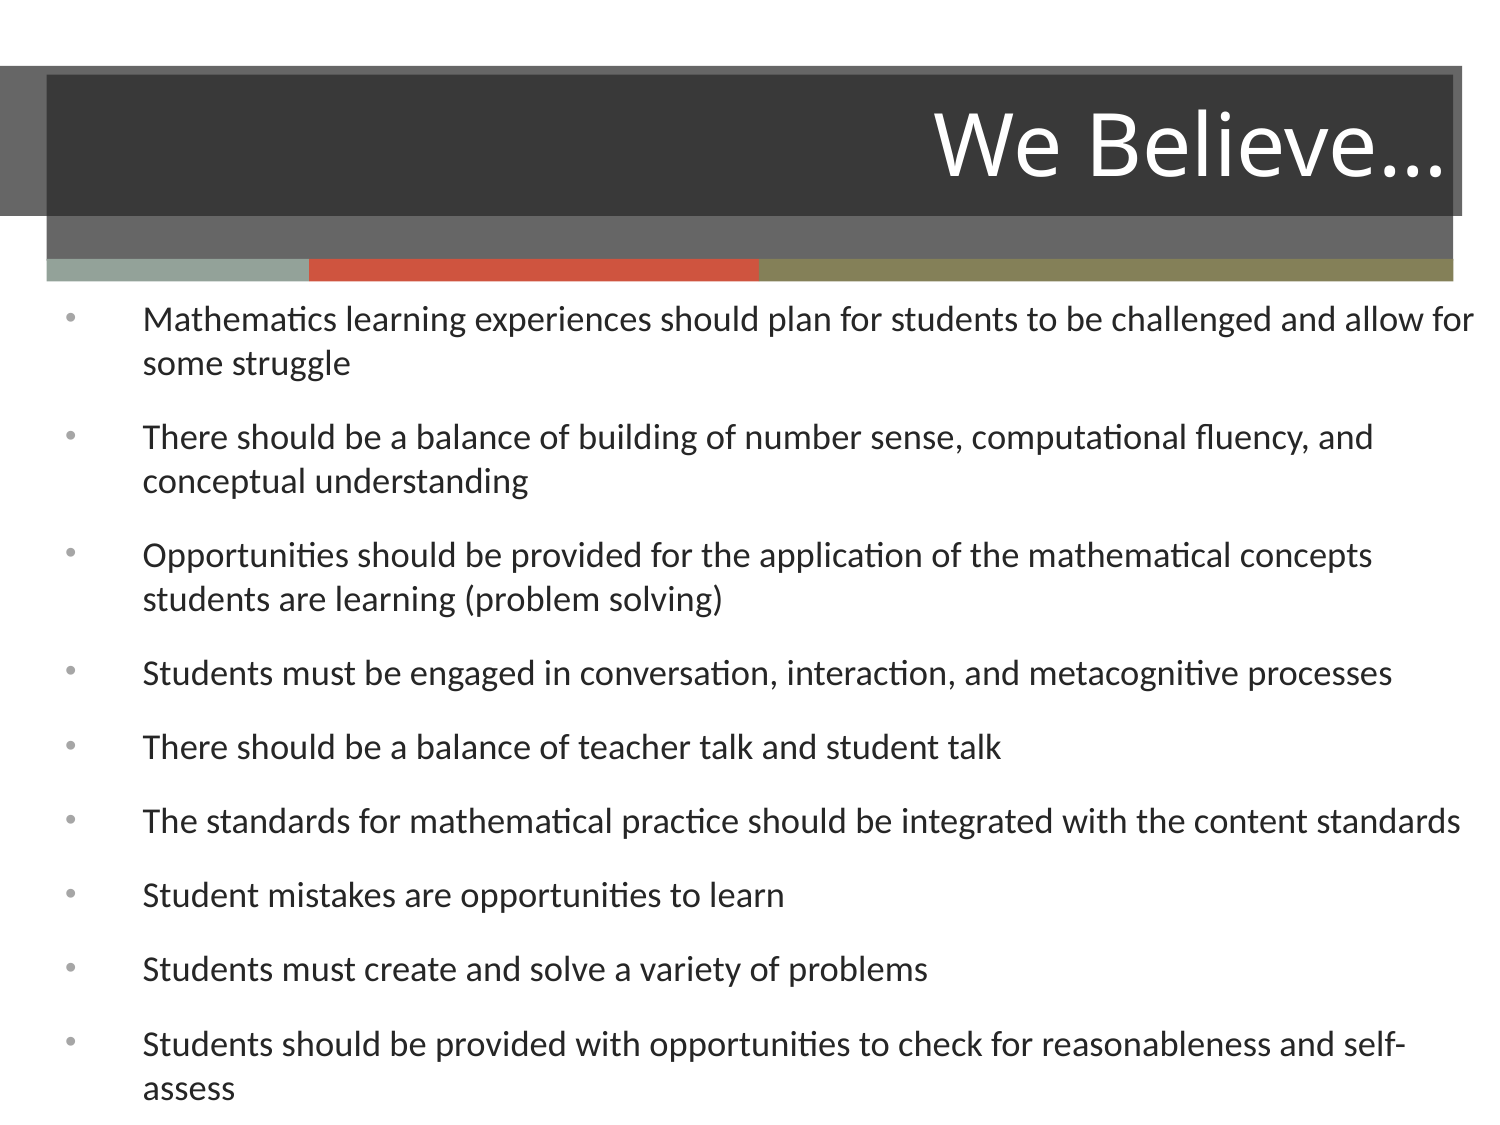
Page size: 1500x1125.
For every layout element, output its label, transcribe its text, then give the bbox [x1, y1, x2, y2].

title We Believe… [0, 65, 1463, 216]
list Mathematics learning experiences should plan for students to be challenged and allow for some struggle There should be a balance of building of number sense, computational fluency, and conceptual understanding Opportunities should be provided for the application of the mathematical concepts students are learning (problem solving) Students must be engaged in conversation, interaction, and metacognitive processes There should be a balance of teacher talk and student talk The standards for mathematical practice should be integrated with the content standards Student mistakes are opportunities to learn Students must create and solve a variety of problems Students should be provided with opportunities to check for reasonableness and self-assess [50, 287, 1500, 1125]
